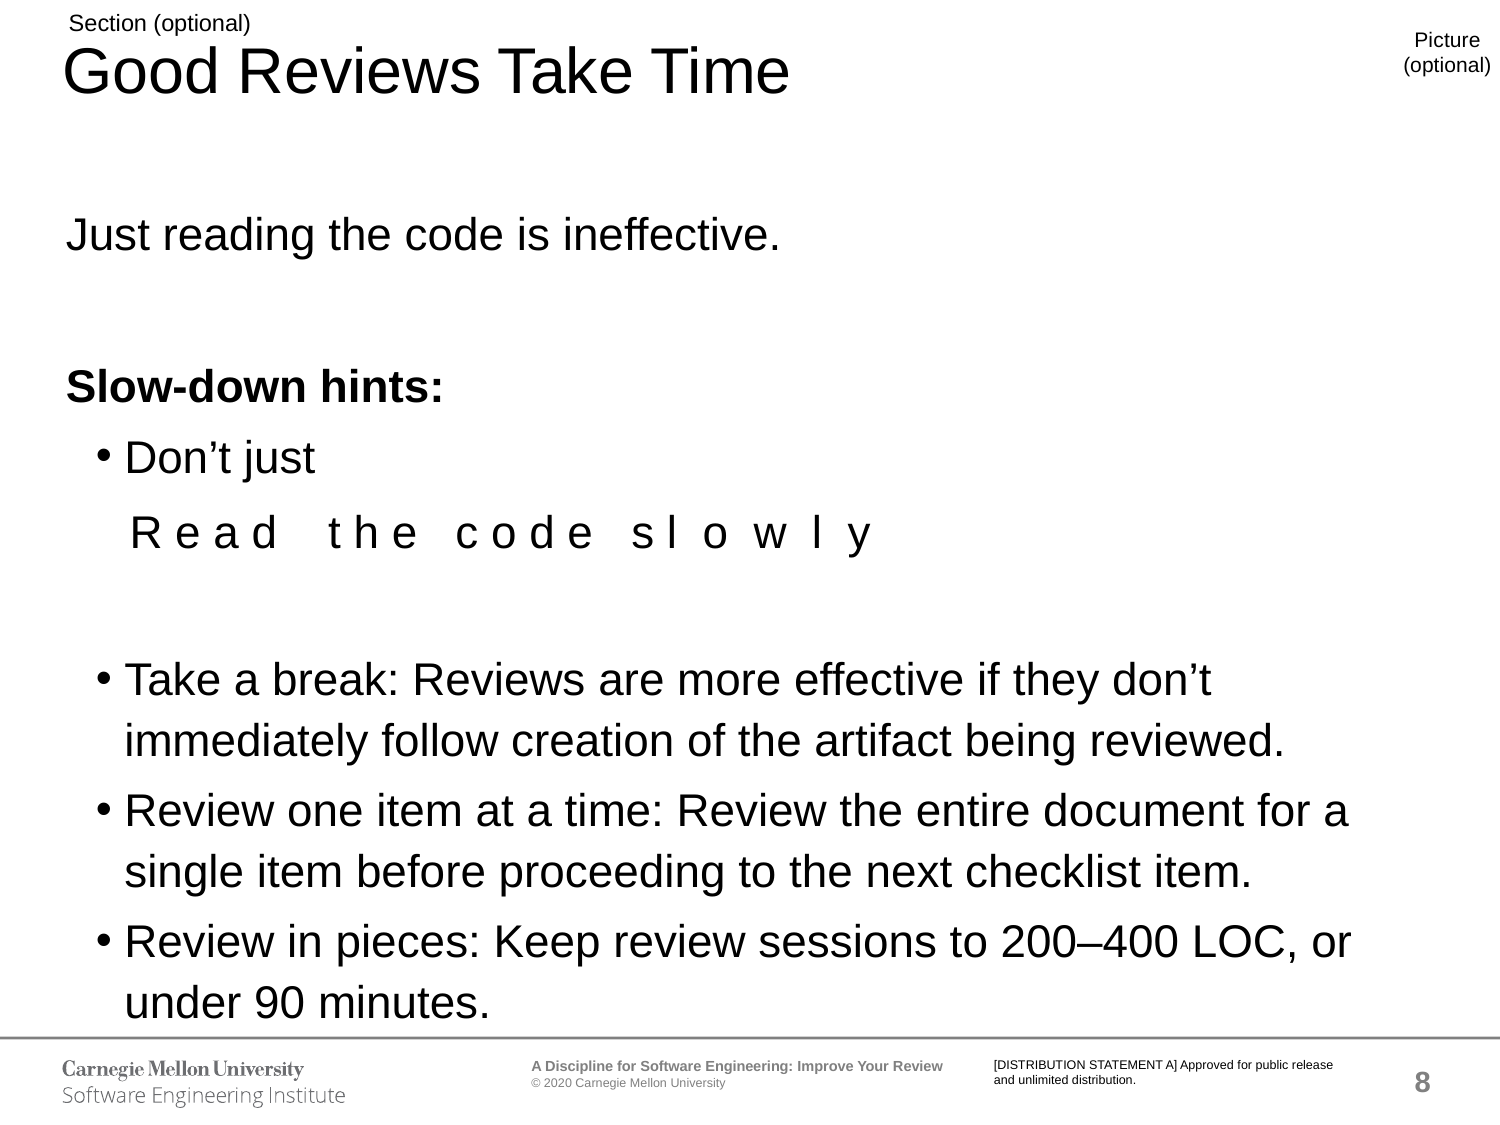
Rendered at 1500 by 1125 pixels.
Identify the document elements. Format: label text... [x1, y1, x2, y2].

list Just reading the code is ineffective. Slow-down hints: Don’t just R e a d t h e c o d e s l o w l y Take a break: Reviews are more effective if they don’t immediately follow creation of the artifact being reviewed. Review one item at a time: Review the entire document for a single item before proceeding to the next checklist item. Review in pieces: Keep review sessions to 200–400 LOC, or under 90 minutes. [65, 205, 1431, 1028]
title Good Reviews Take Time [62, 37, 1338, 182]
